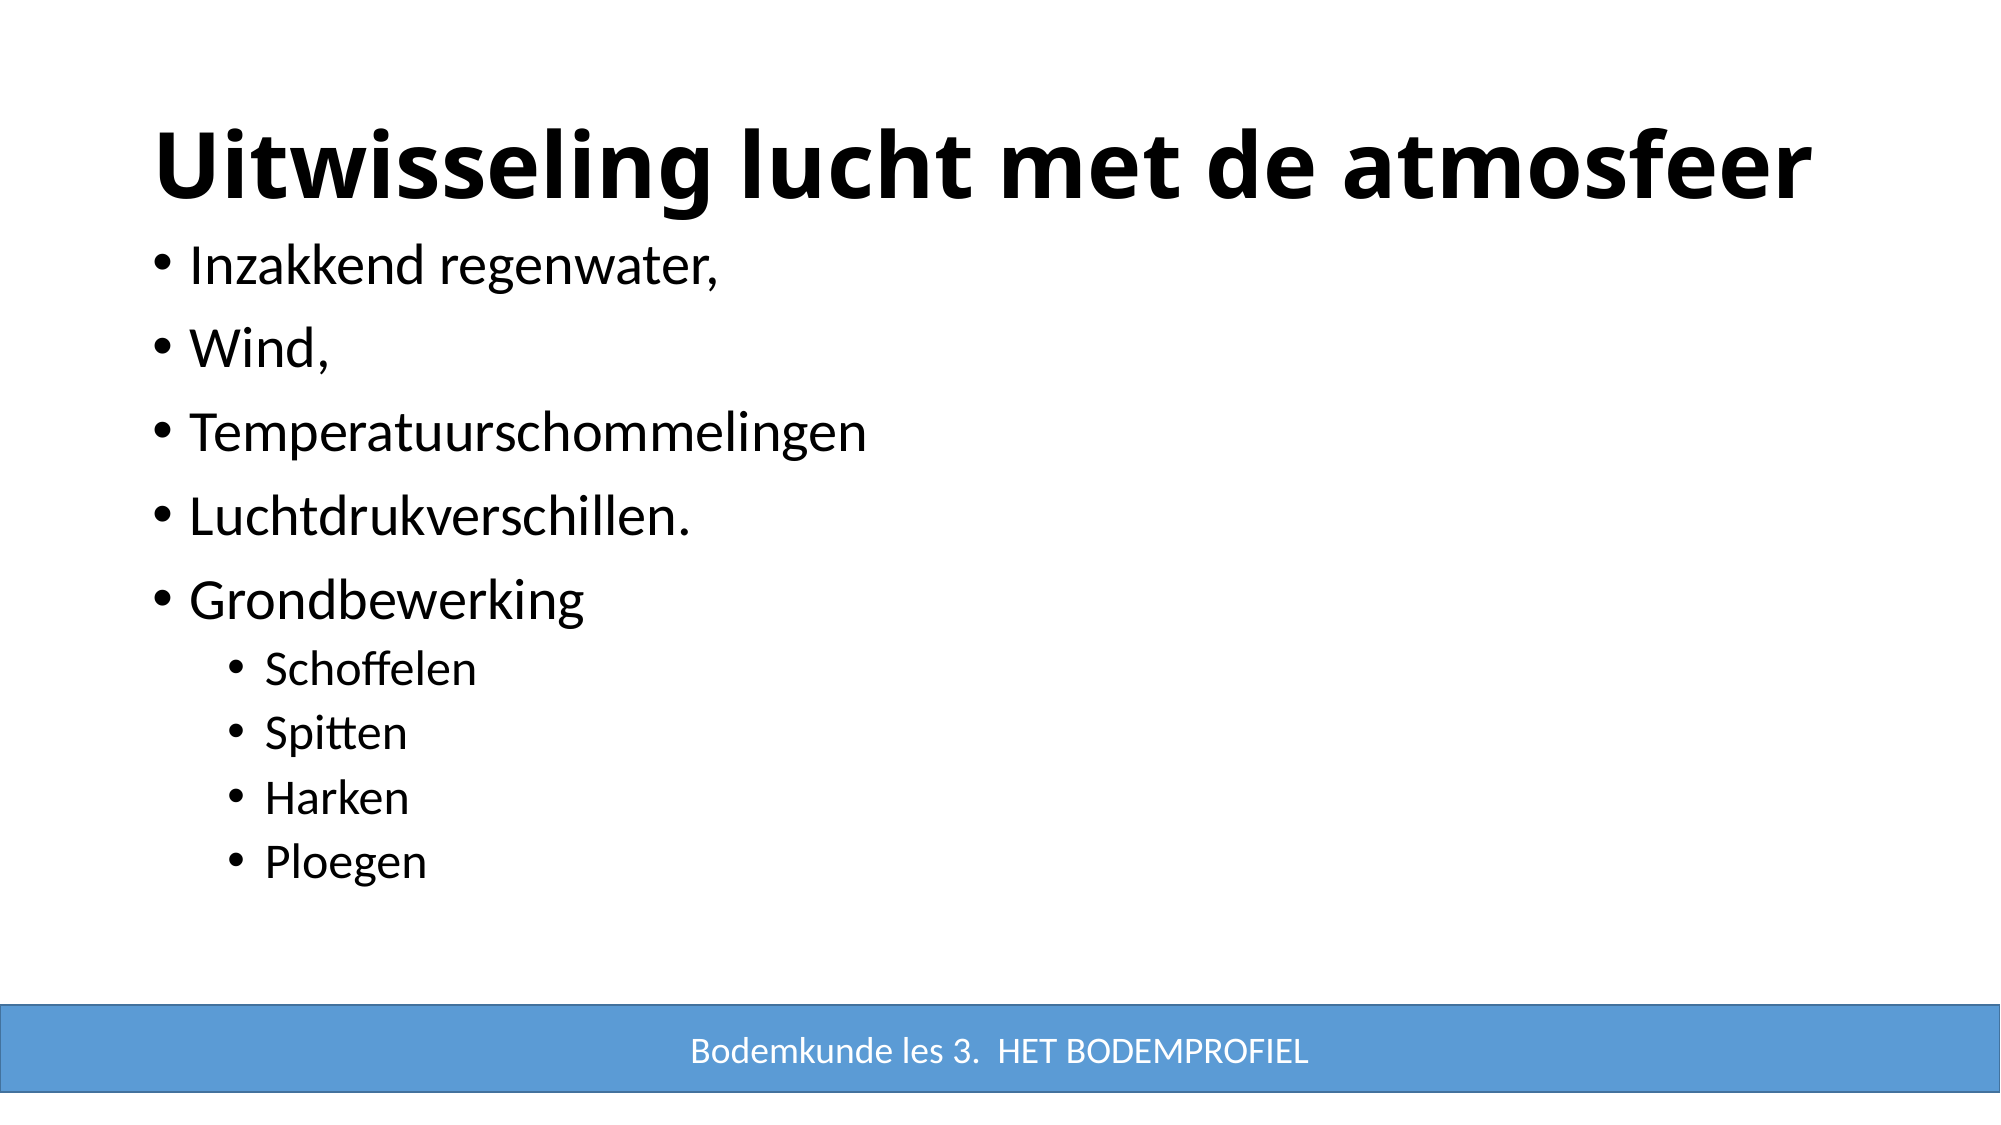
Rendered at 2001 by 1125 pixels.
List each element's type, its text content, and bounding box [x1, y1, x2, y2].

list Inzakkend regenwater, Wind, Temperatuurschommelingen Luchtdrukverschillen. Grondbewerking Schoffelen Spitten Harken Ploegen [137, 226, 1863, 941]
text_box Bodemkunde les 3. HET BODEMPROFIEL [0, 1004, 2000, 1093]
title Uitwisseling lucht met de atmosfeer [137, 59, 1863, 226]
